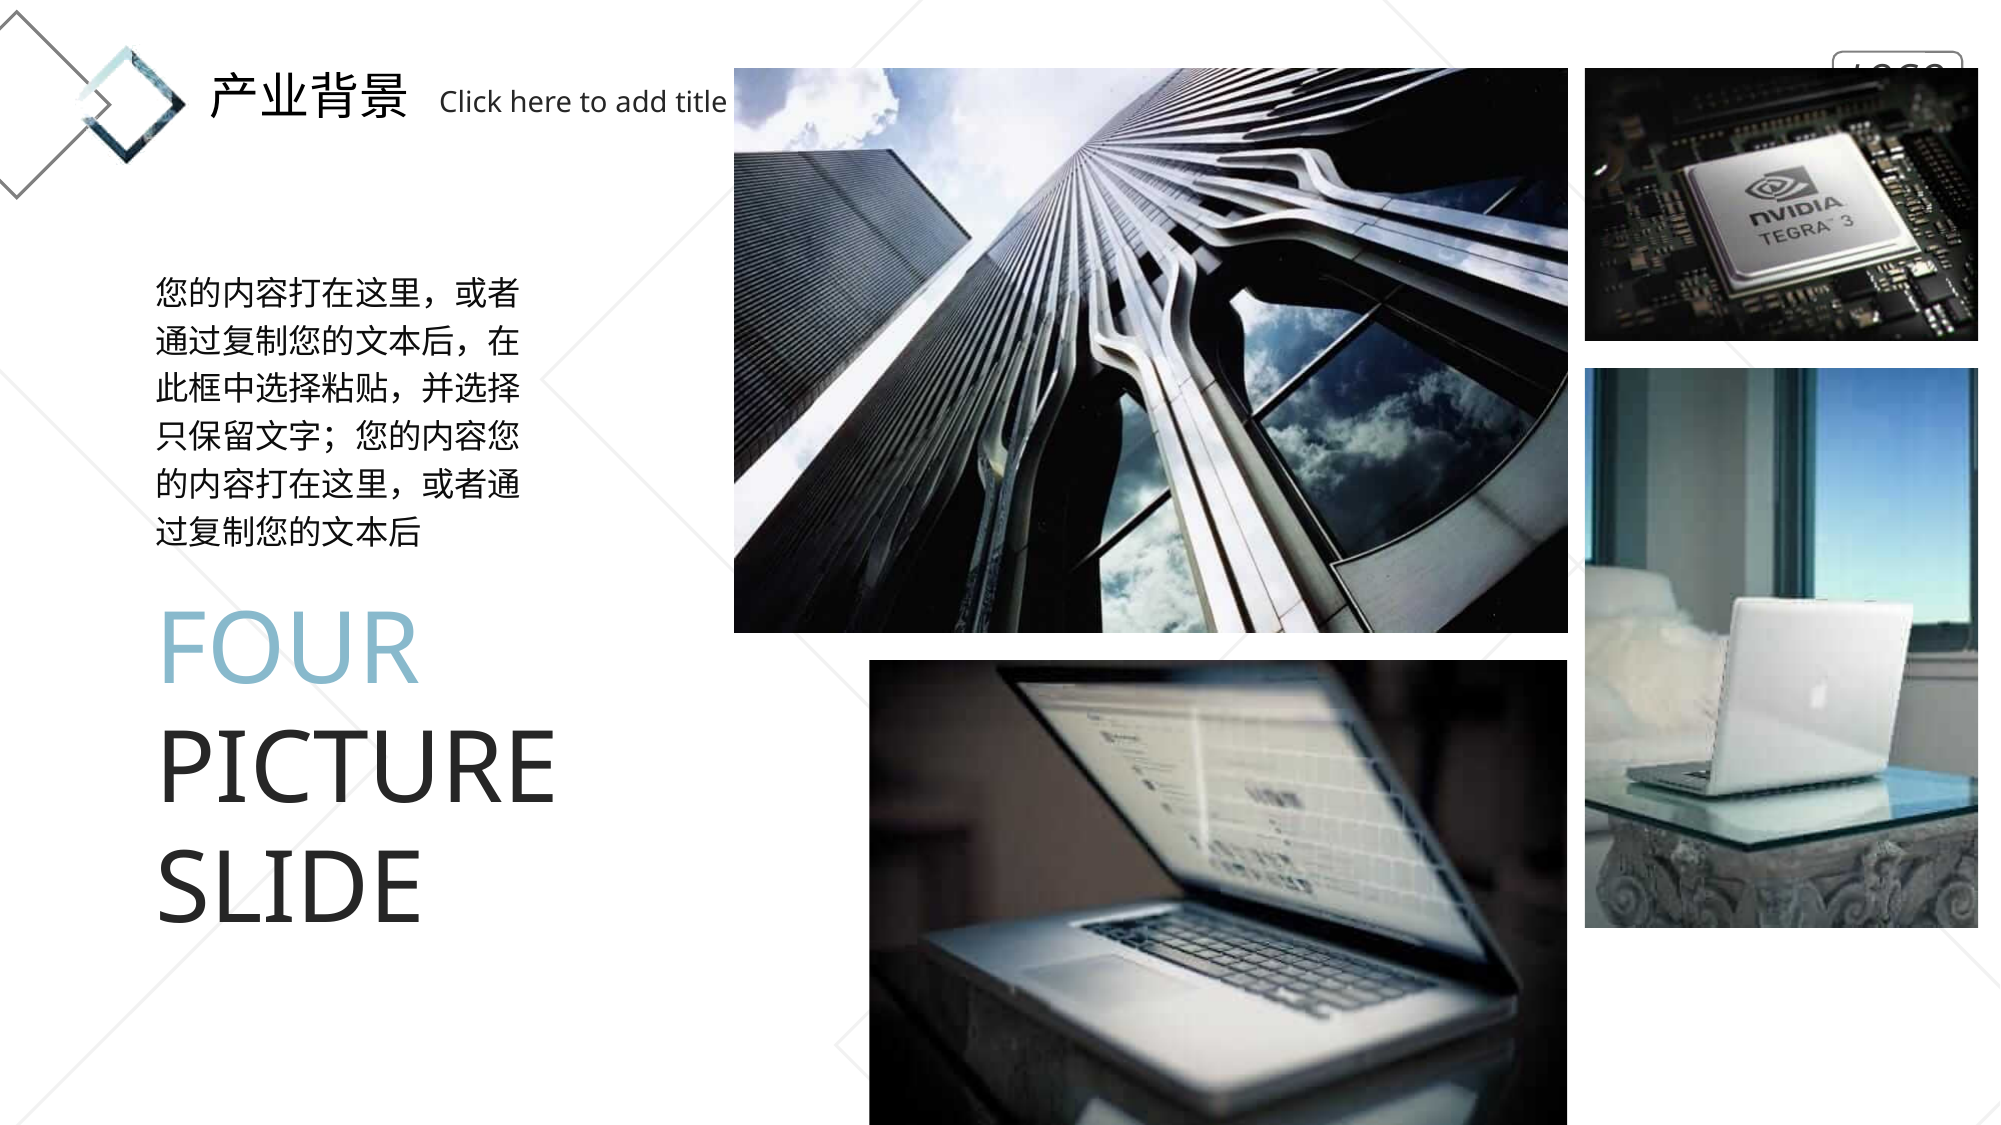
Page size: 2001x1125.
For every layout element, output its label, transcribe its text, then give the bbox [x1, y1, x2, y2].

text_box [1584, 367, 1979, 929]
text_box [1584, 68, 1979, 341]
text_box 您的内容打在这里，或者通过复制您的文本后，在此框中选择粘贴，并选择只保留文字；您的内容您的内容打在这里，或者通过复制您的文本后 [140, 256, 548, 559]
text_box Click here to add title [424, 68, 734, 126]
text_box 产业背景 [114, 56, 425, 132]
text_box Four Picture slide [140, 575, 694, 951]
picture [64, 44, 189, 165]
text_box [868, 659, 1568, 1125]
picture [734, 68, 1568, 633]
